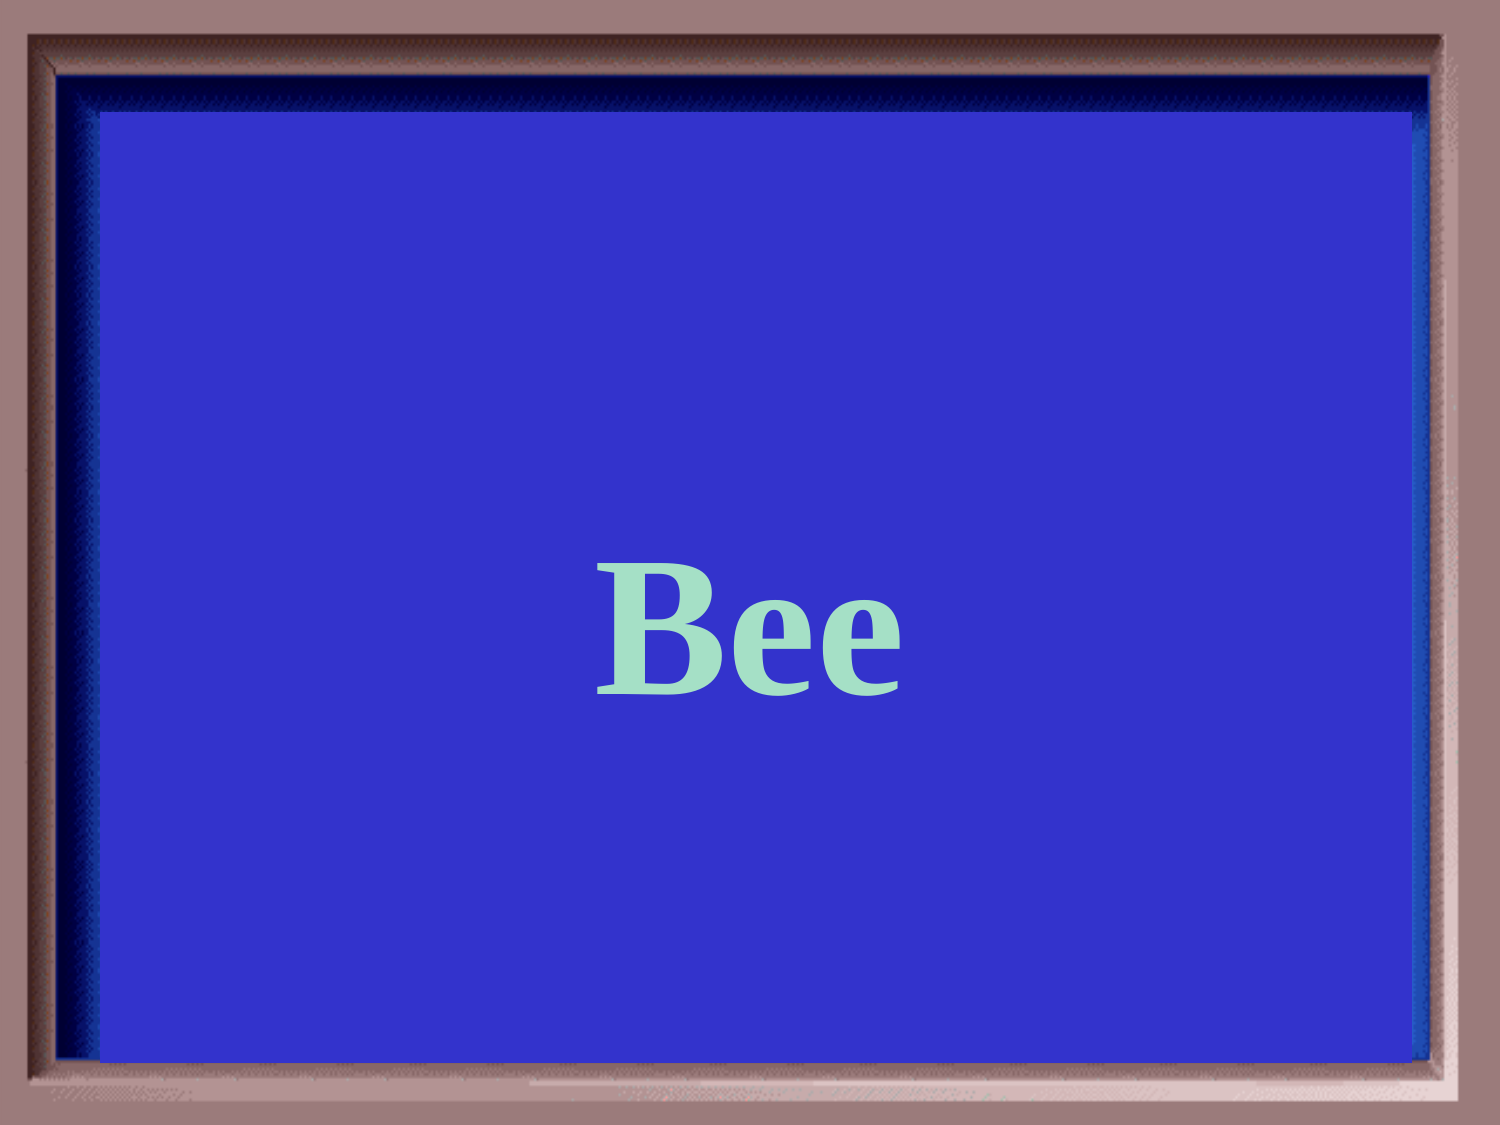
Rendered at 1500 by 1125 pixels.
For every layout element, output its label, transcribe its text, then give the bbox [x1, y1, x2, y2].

picture [0, 0, 1500, 1125]
text_box Bee [579, 486, 921, 742]
text_box [99, 112, 1413, 1063]
